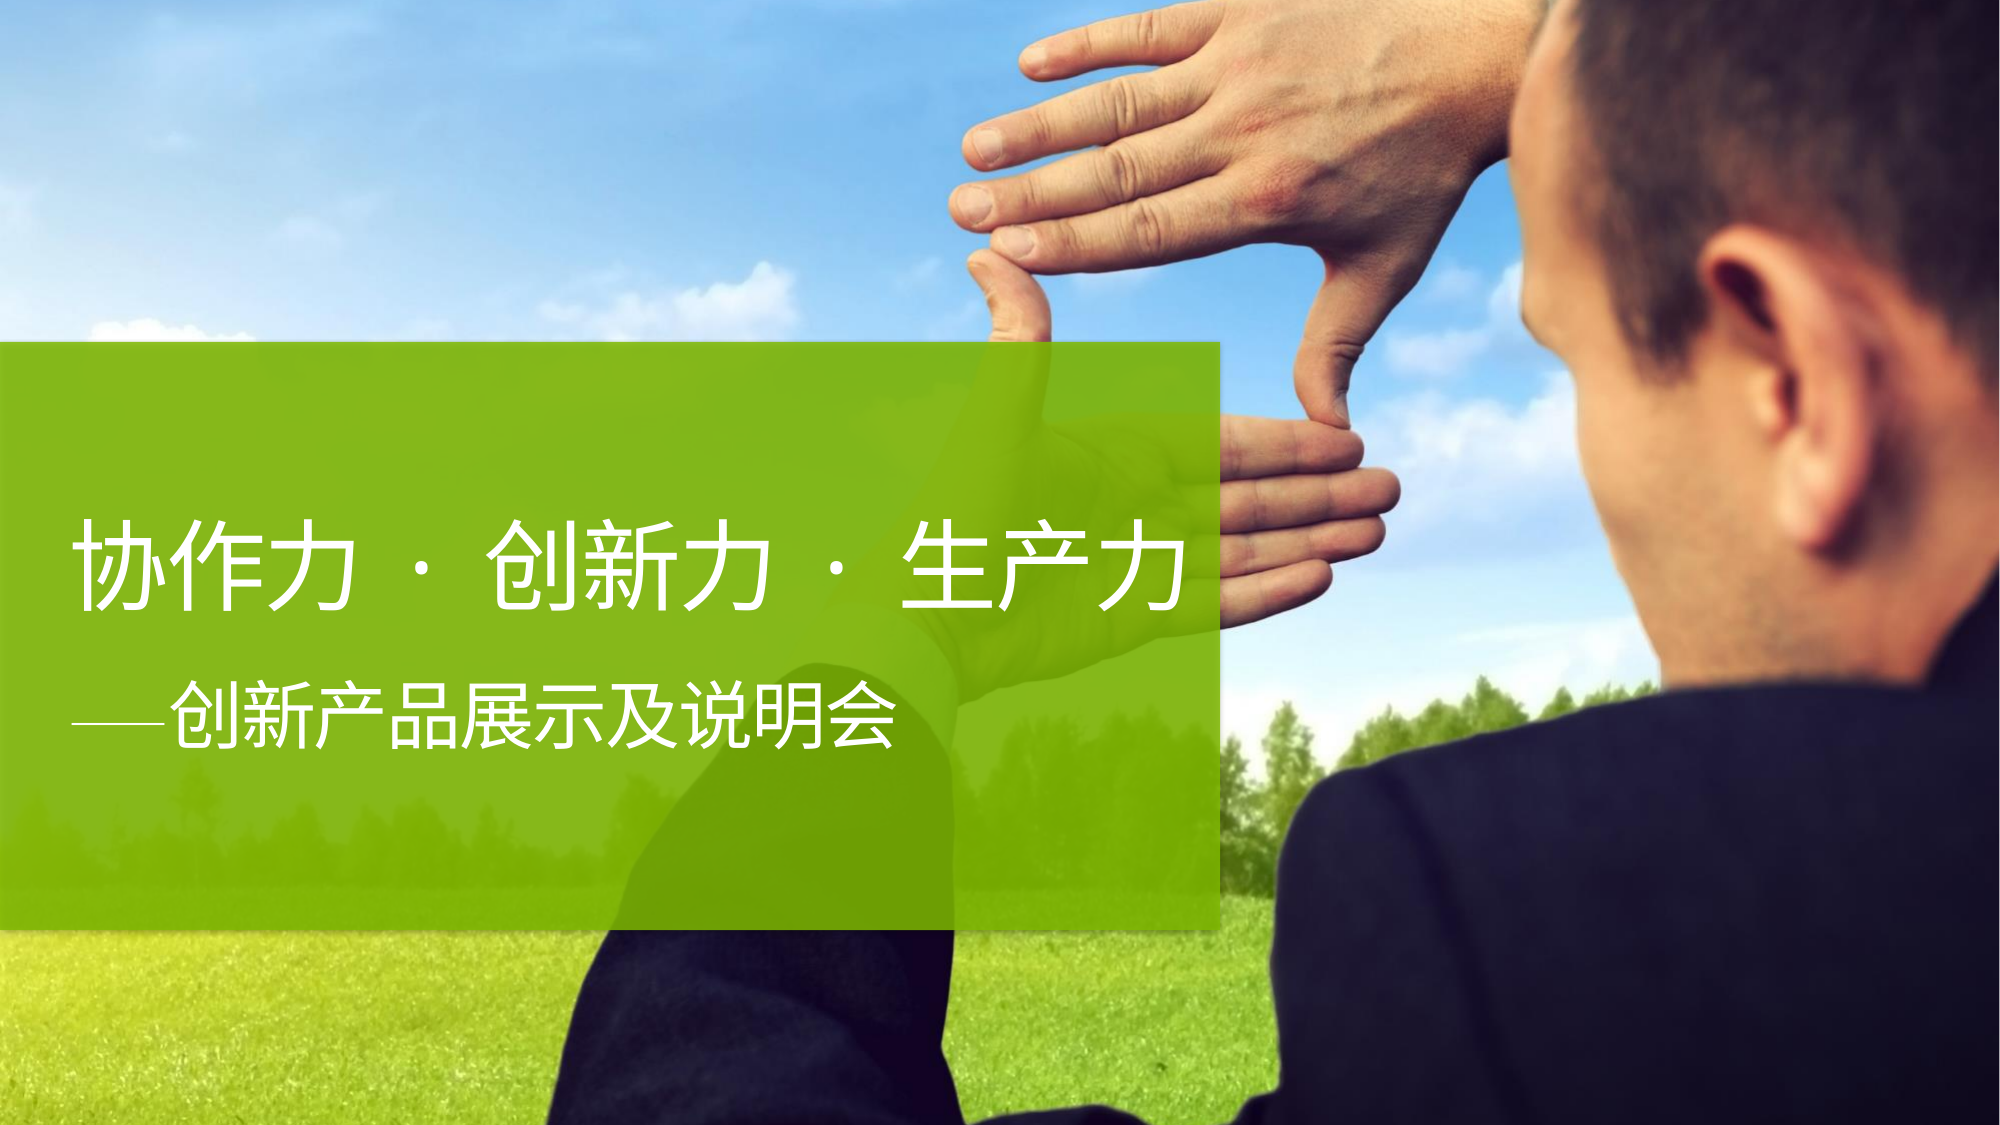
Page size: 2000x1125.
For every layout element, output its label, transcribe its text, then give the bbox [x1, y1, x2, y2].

picture [0, 0, 2000, 1125]
title 协作力 · 创新力 · 生产力 ——创新产品展示及说明会 [44, 502, 1221, 821]
